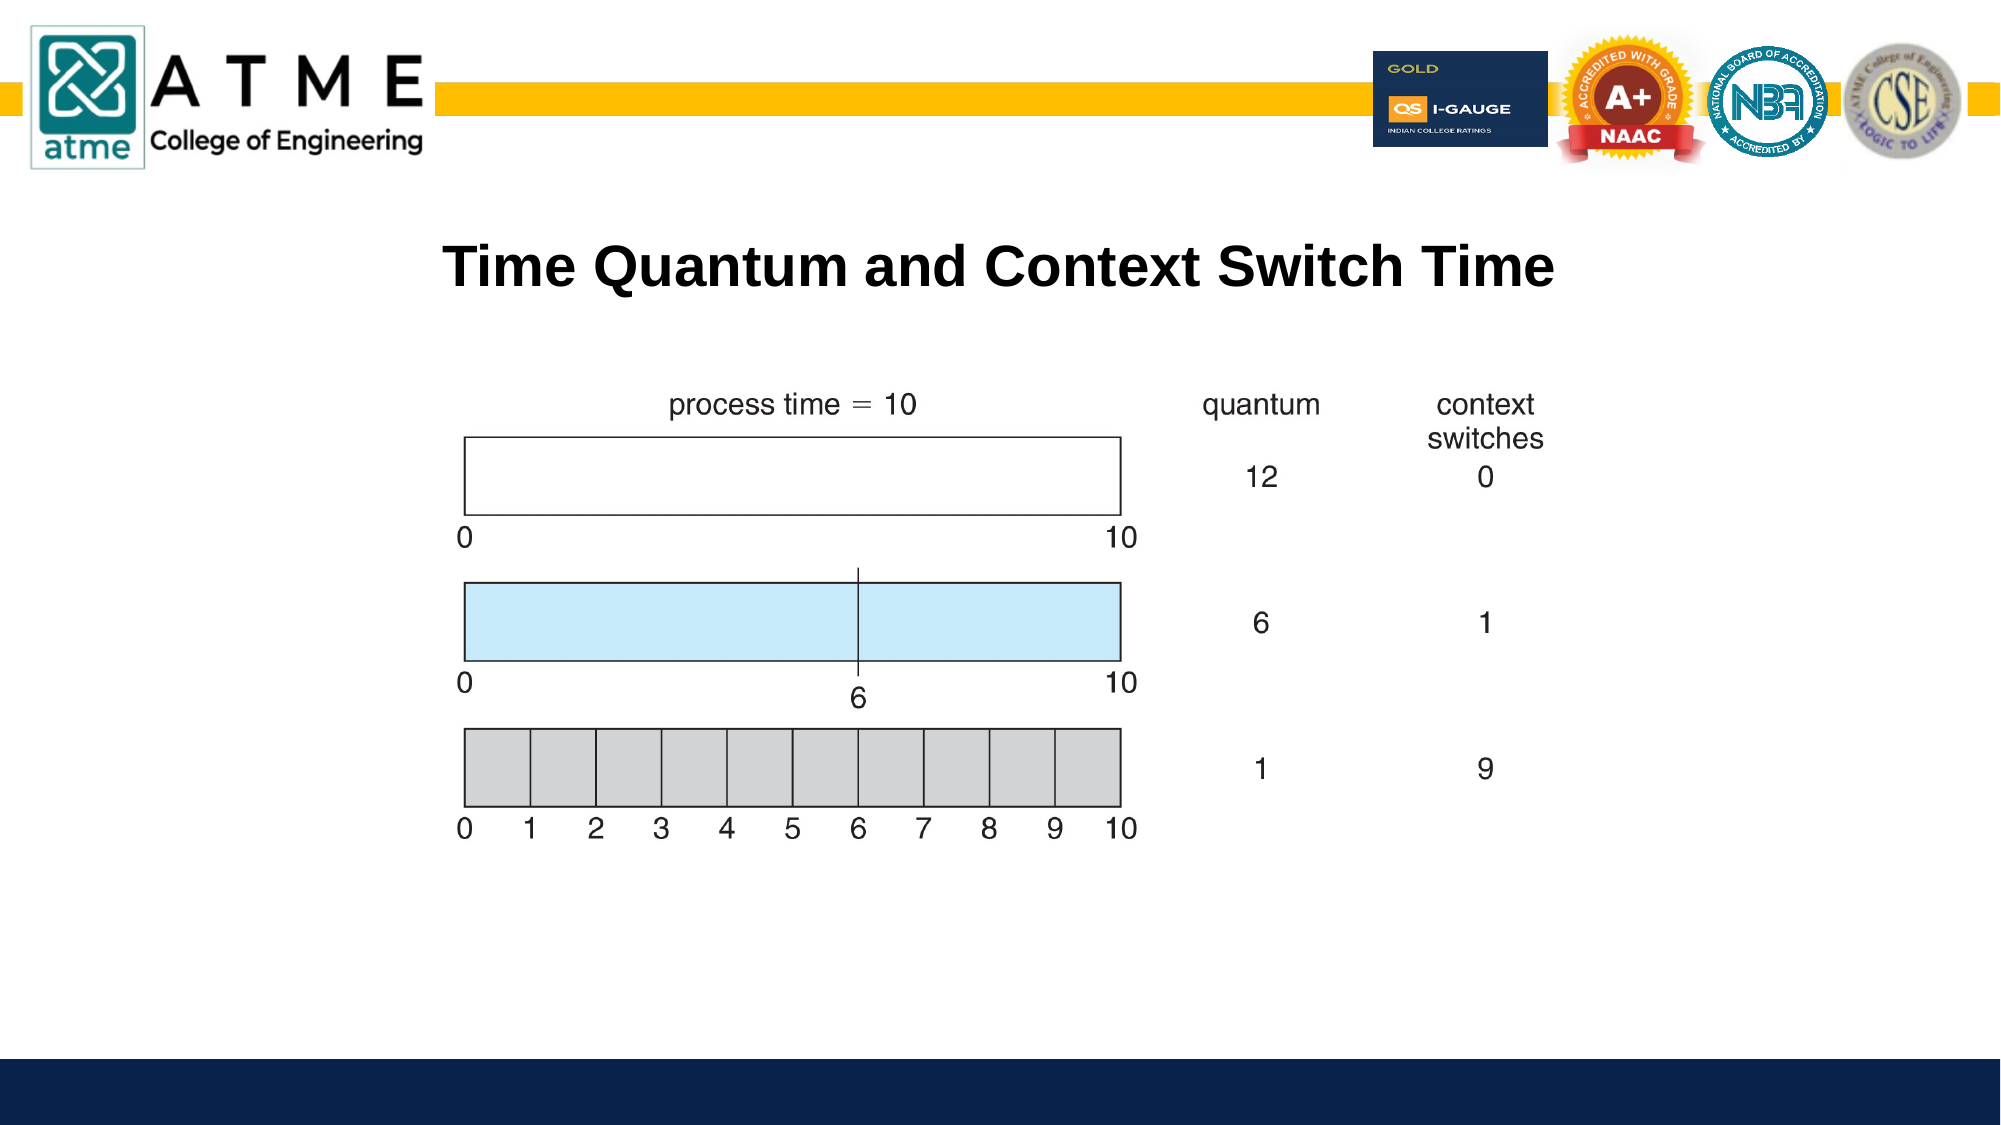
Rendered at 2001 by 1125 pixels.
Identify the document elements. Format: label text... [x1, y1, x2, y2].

picture [1373, 20, 1828, 180]
picture [0, 1059, 2001, 1125]
text_box [74, 239, 1425, 990]
picture [455, 389, 1545, 845]
picture [22, 15, 435, 178]
text_box Time Quantum and Context Switch Time [427, 220, 1573, 306]
picture [1840, 26, 1968, 176]
